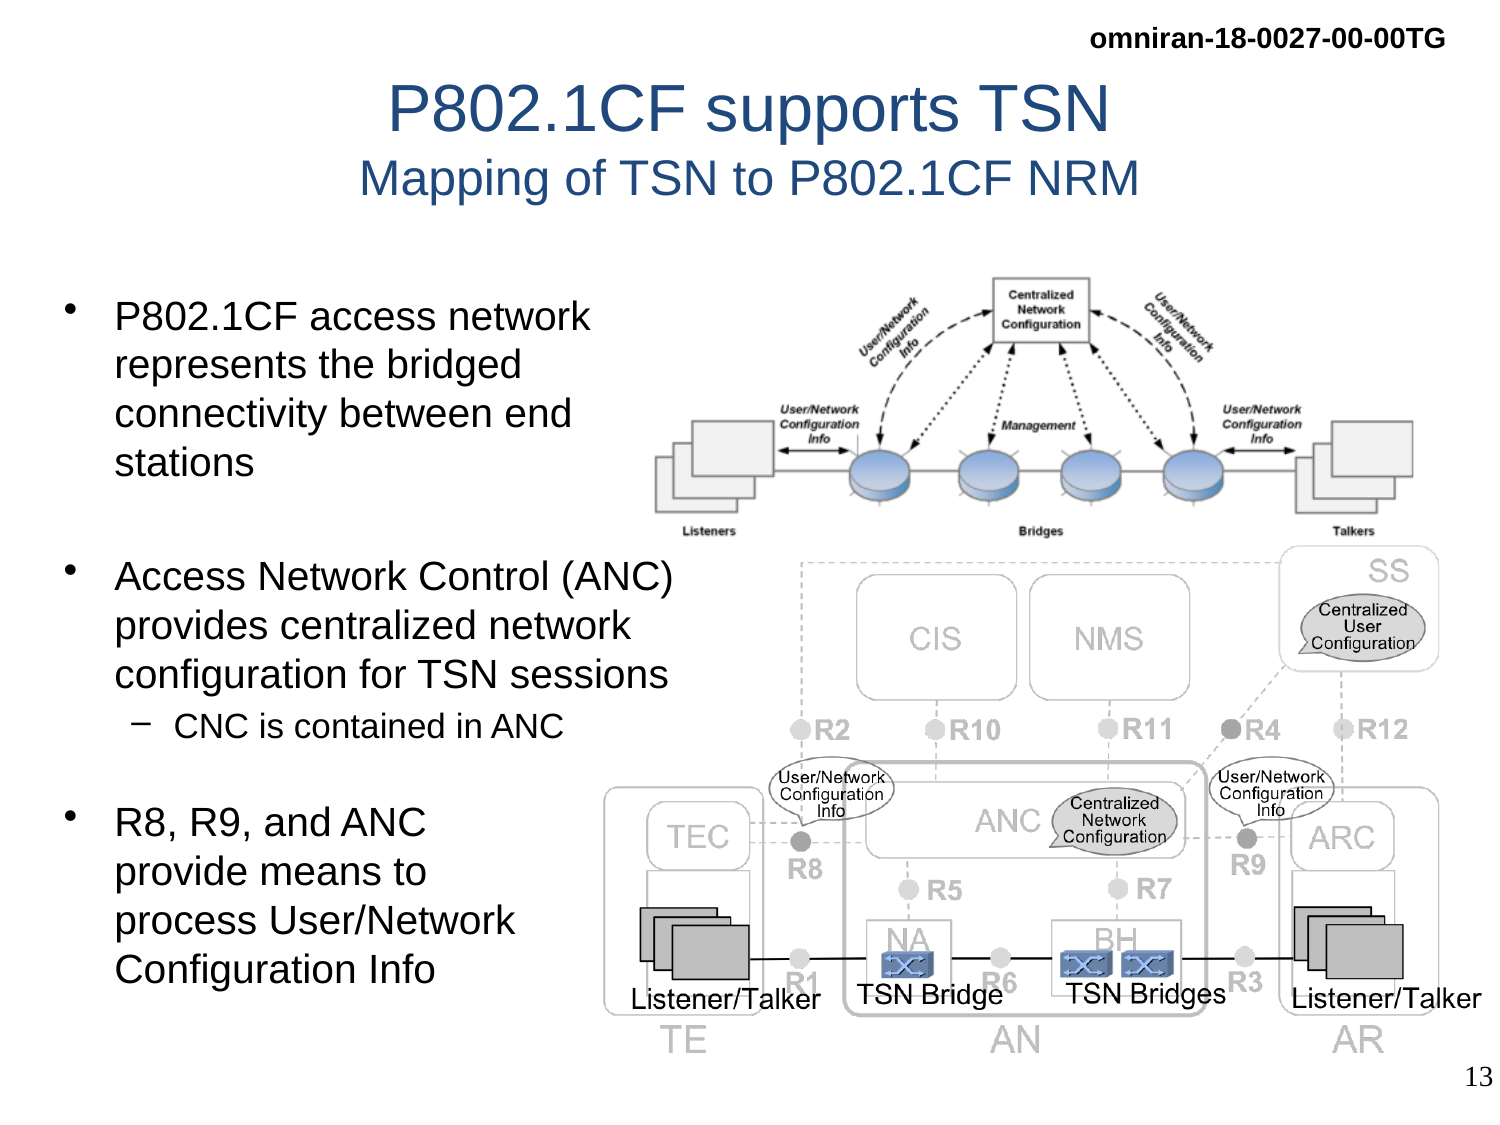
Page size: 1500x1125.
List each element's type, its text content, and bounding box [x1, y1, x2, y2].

picture [602, 275, 1498, 1082]
title P802.1CF supports TSN Mapping of TSN to P802.1CF NRM [75, 57, 1425, 246]
list P802.1CF access network represents the bridged connectivity between end stations Access Network Control (ANC) provides centralized network configuration for TSN sessions CNC is contained in ANC R8, R9, and ANC provide means to process User/Network Configuration Info [48, 281, 648, 1024]
